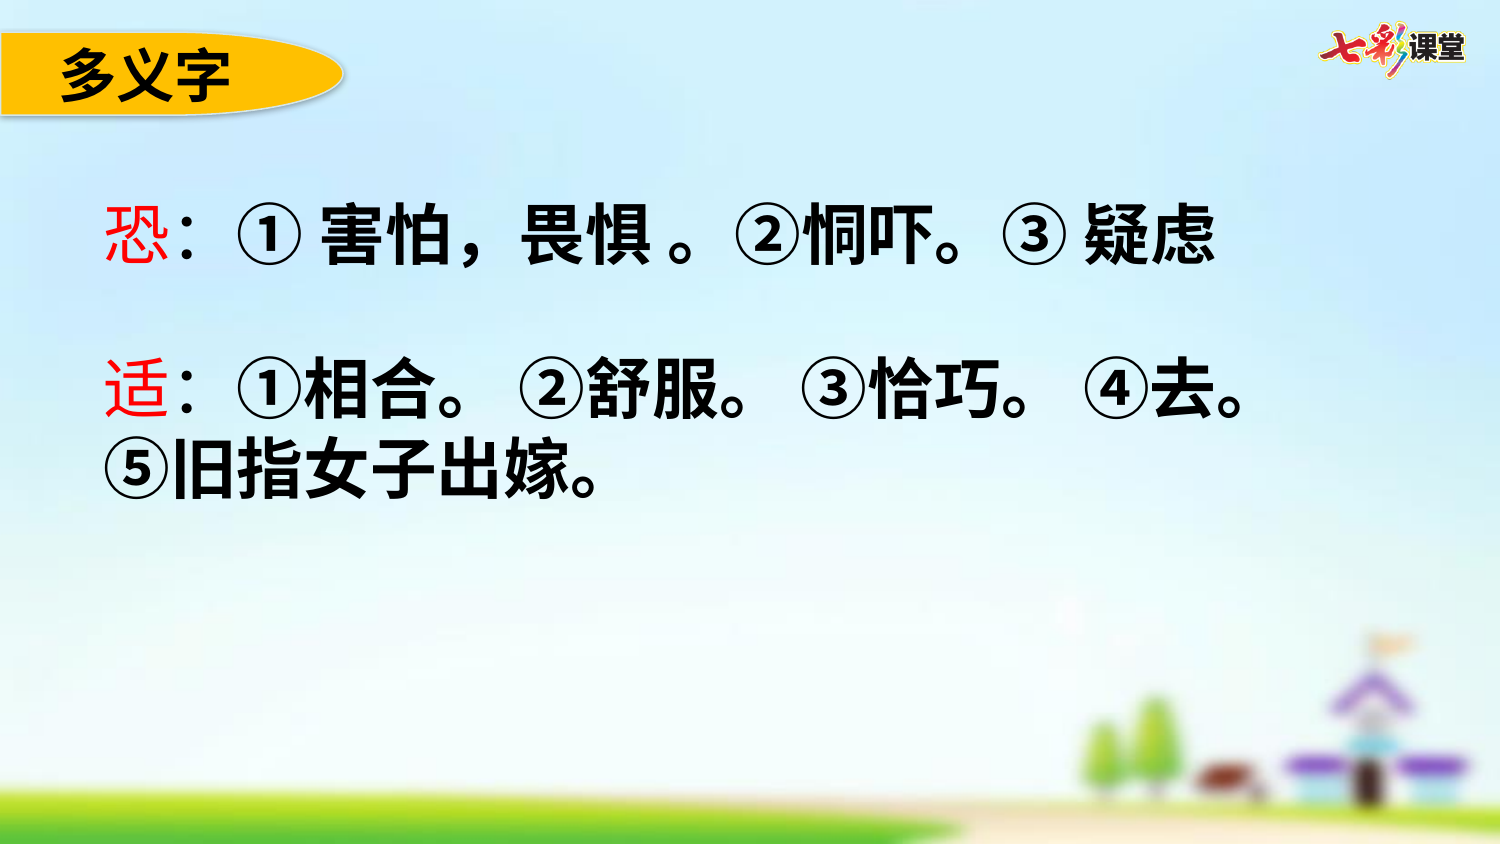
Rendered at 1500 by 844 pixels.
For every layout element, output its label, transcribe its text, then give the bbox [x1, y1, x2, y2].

text_box 适：①相合。 ②舒服。 ③恰巧。 ④去。 ⑤旧指女子出嫁。 [88, 339, 1376, 515]
text_box 恐：① 害怕，畏惧 。②恫吓。③ 疑虑 [88, 185, 1355, 351]
picture [0, 0, 1500, 844]
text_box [0, 31, 344, 116]
